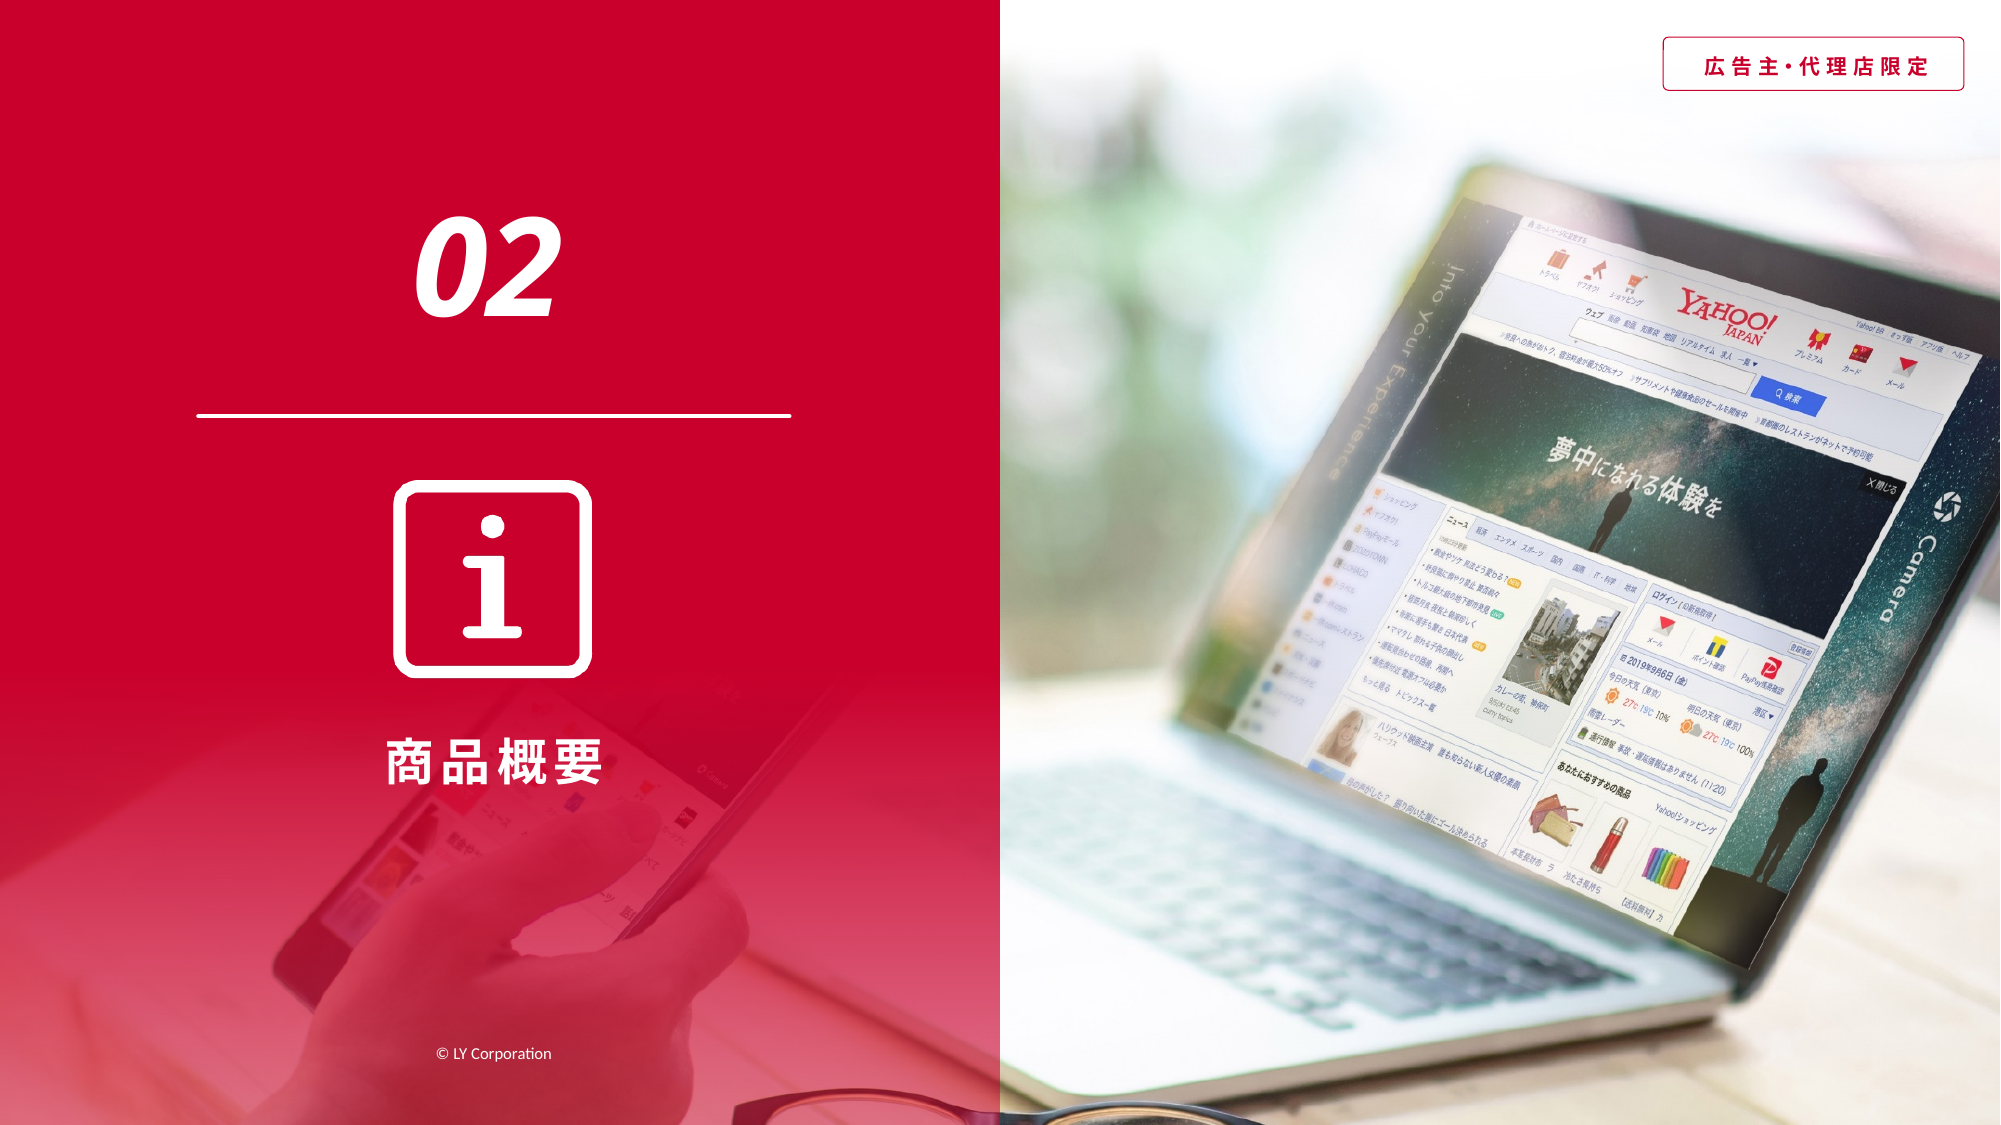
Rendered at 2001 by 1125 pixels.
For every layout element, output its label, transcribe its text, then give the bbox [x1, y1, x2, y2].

picture [361, 454, 622, 696]
list 02 [397, 171, 587, 346]
list 商品概要 [198, 723, 790, 956]
picture [1000, 0, 2000, 1125]
